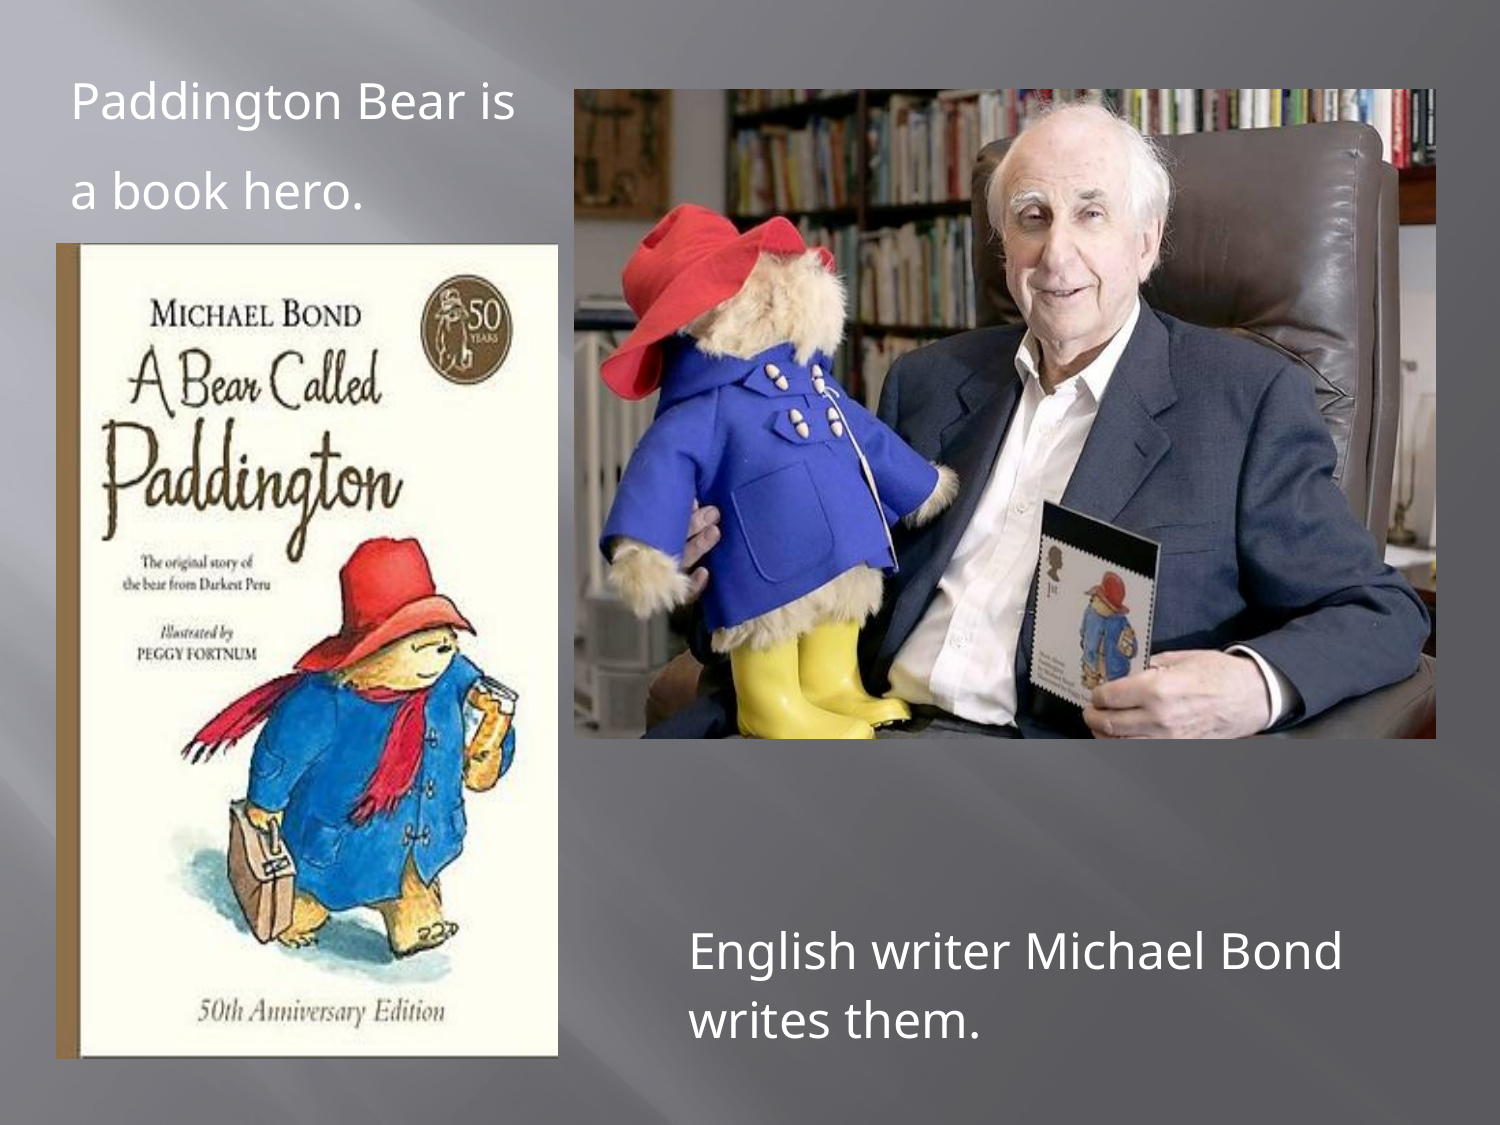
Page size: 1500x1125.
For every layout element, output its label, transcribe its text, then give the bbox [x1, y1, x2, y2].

picture [573, 89, 1436, 739]
text_box English writer Michael Bond writes them. [673, 902, 1407, 1056]
picture [56, 243, 558, 1059]
text_box Paddington Bear is a book hero. [55, 53, 587, 227]
